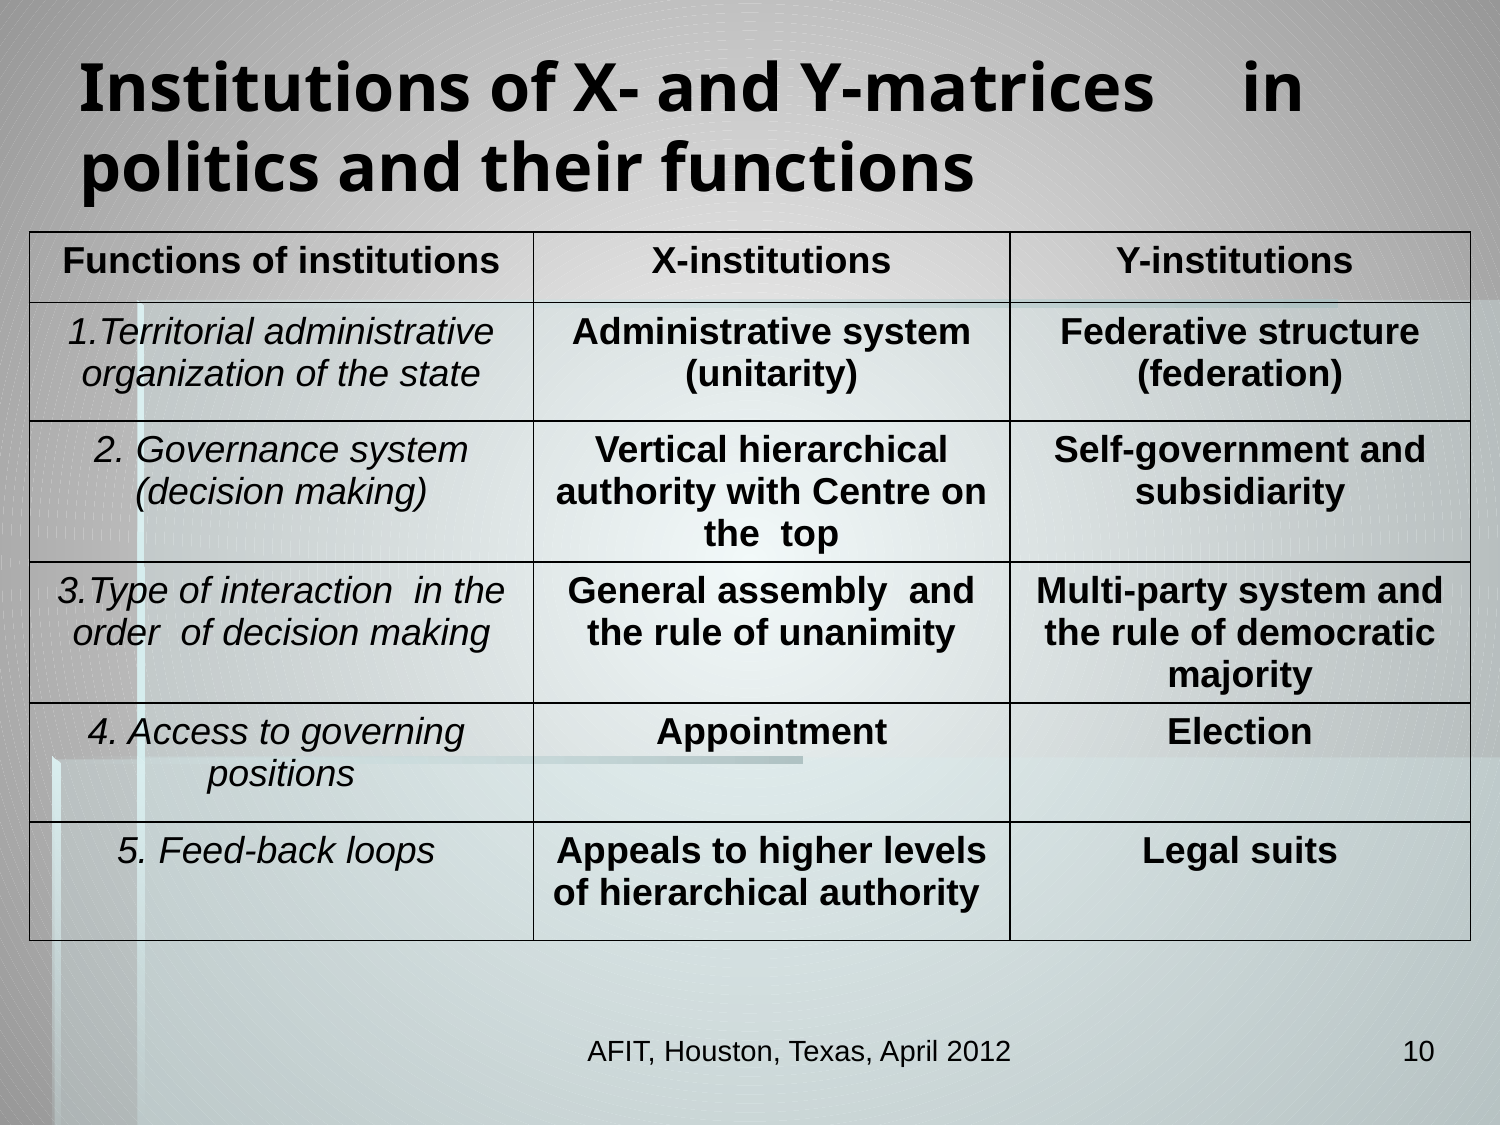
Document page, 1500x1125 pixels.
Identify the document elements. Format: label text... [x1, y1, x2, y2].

table_header X-institutions [534, 233, 1009, 302]
table_cell 2. Governance system (decision making) [30, 422, 533, 561]
table_cell Administrative system (unitarity) [534, 303, 1009, 420]
table_cell 4. Access to governing positions [30, 704, 533, 821]
table_cell Vertical hierarchical authority with Centre on the top [534, 422, 1009, 561]
table_cell Legal suits [1011, 823, 1470, 940]
table_cell Appeals to higher levels of hierarchical authority [534, 823, 1009, 940]
slide_number 10 [1137, 1024, 1451, 1103]
table_cell Federative structure (federation) [1011, 303, 1470, 420]
table_cell Election [1011, 704, 1470, 821]
table_header Y-institutions [1011, 233, 1470, 302]
table_cell Appointment [534, 704, 1009, 821]
footer AFIT, Houston, Texas, April 2012 [562, 1024, 1038, 1103]
table_cell Self-government and subsidiarity [1011, 422, 1470, 561]
table_cell 5. Feed-back loops [30, 823, 533, 940]
table_cell 1.Territorial administrative organization of the state [30, 303, 533, 420]
table_cell 3.Type of interaction in the order of decision making [30, 563, 533, 702]
table_cell Multi-party system and the rule of democratic majority [1011, 563, 1470, 702]
table_cell General assembly and the rule of unanimity [534, 563, 1009, 702]
title Institutions of X- and Y-matrices in politics and their functions [64, 30, 1416, 219]
table_header Functions of institutions [30, 233, 533, 302]
